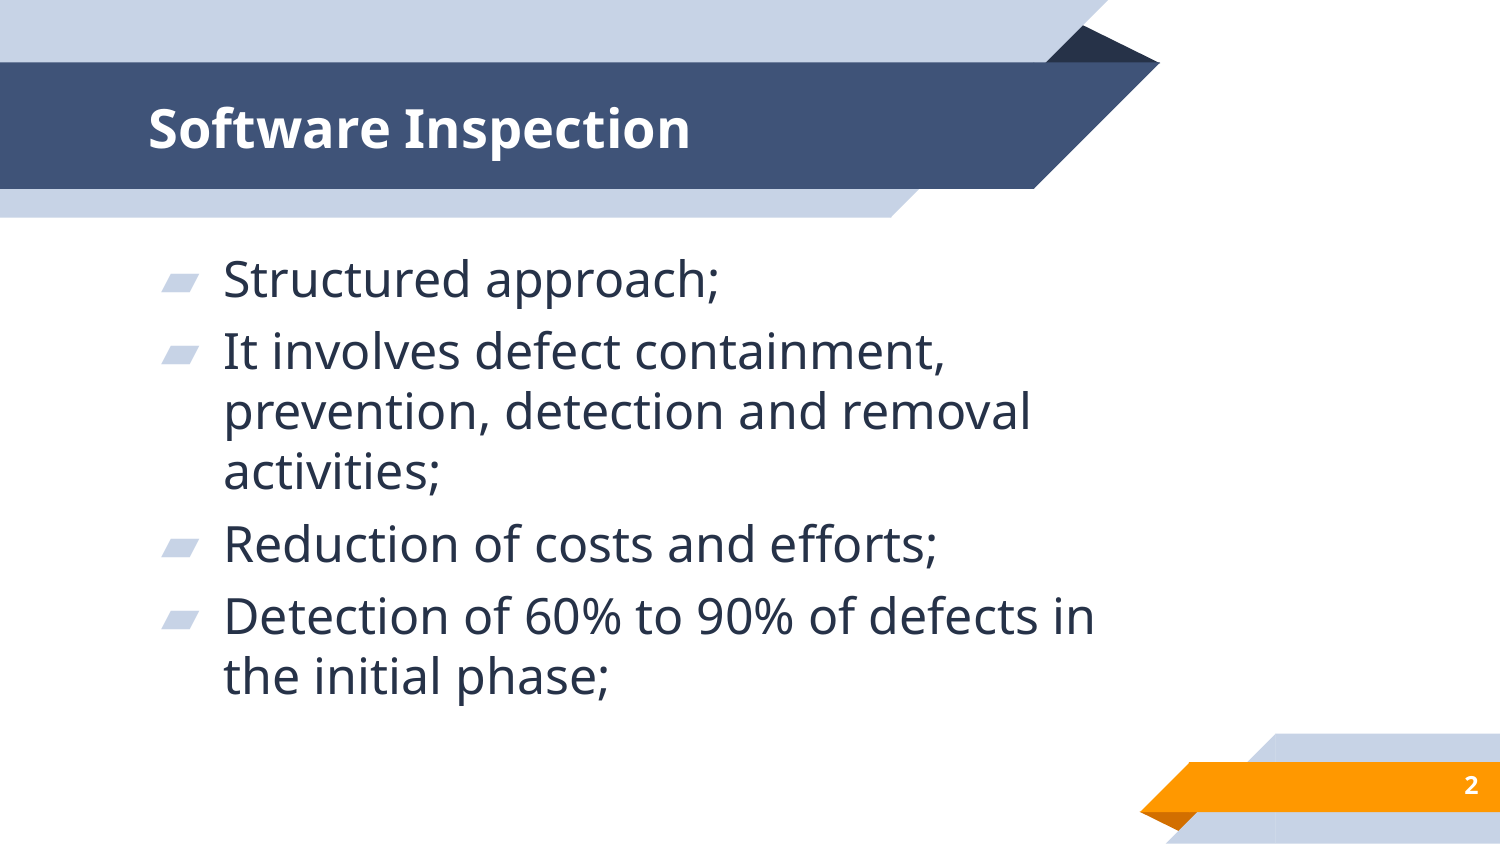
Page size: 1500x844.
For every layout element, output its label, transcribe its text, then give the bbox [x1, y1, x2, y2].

slide_number ‹#› [1249, 760, 1494, 813]
title Software Inspection [133, 64, 1078, 190]
list Structured approach; It involves defect containment, prevention, detection and removal activities; Reduction of costs and efforts; Detection of 60% to 90% of defects in the initial phase; [133, 217, 1140, 734]
